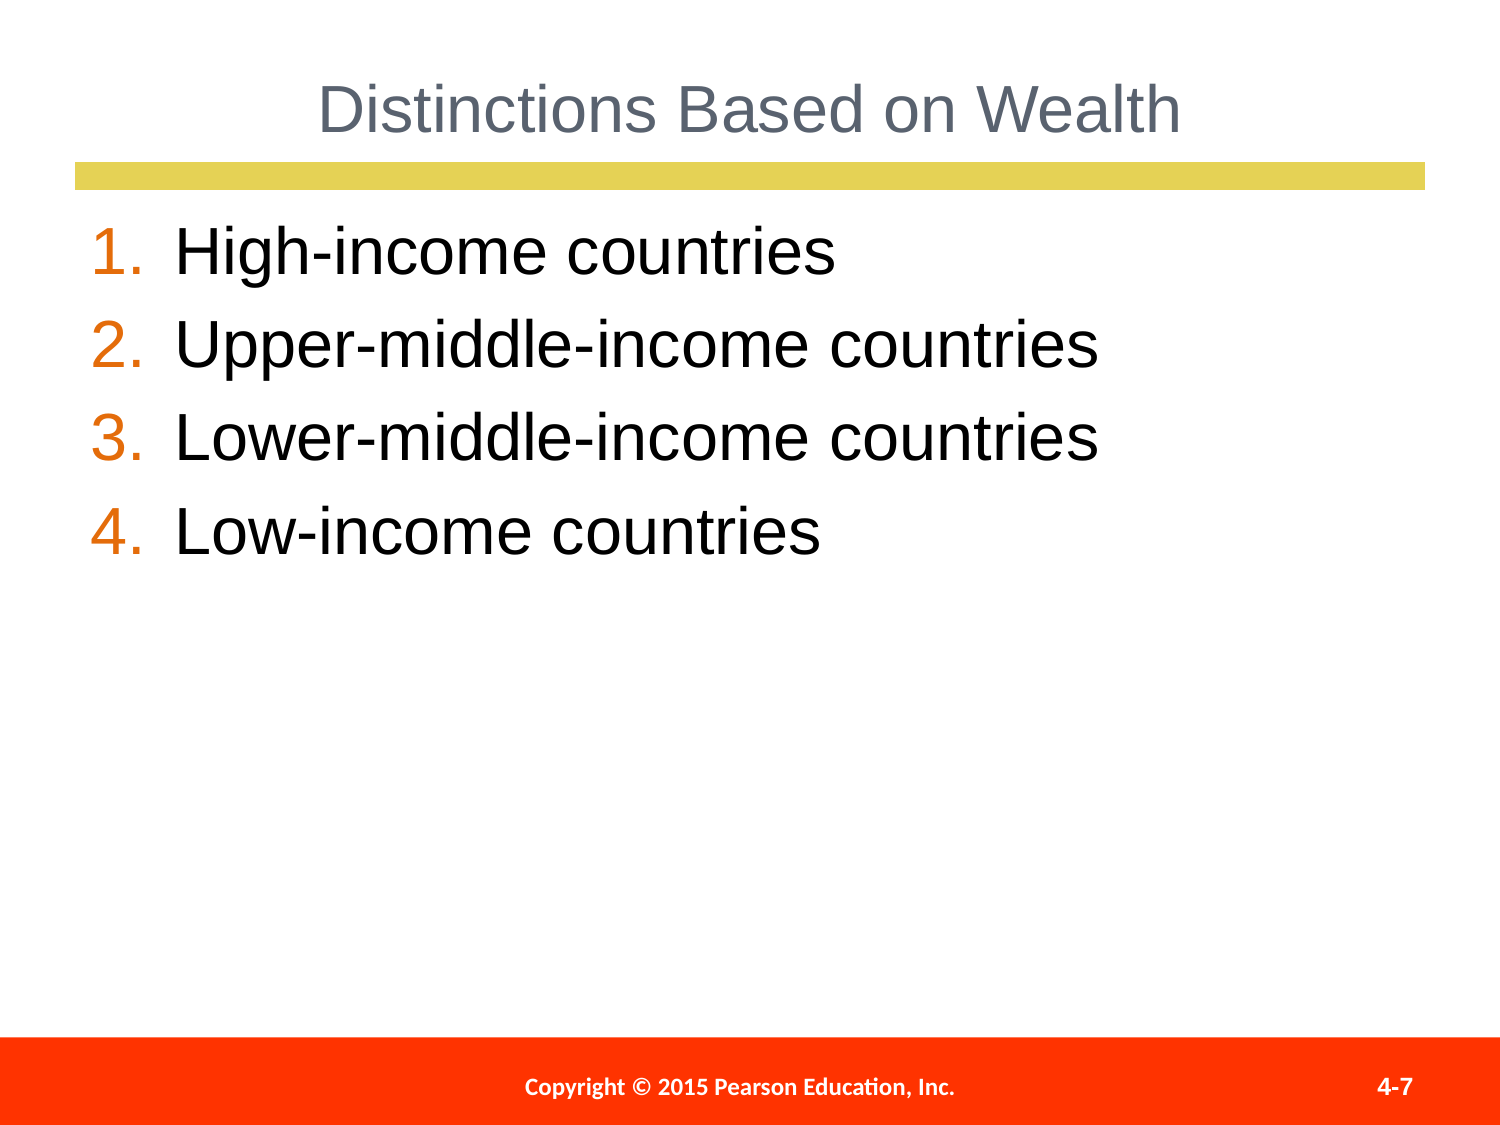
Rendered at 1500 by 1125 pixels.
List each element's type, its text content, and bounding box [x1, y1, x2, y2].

title Distinctions Based on Wealth [74, 12, 1426, 199]
list High-income countries Upper-middle-income countries Lower-middle-income countries Low-income countries [74, 199, 1426, 1006]
